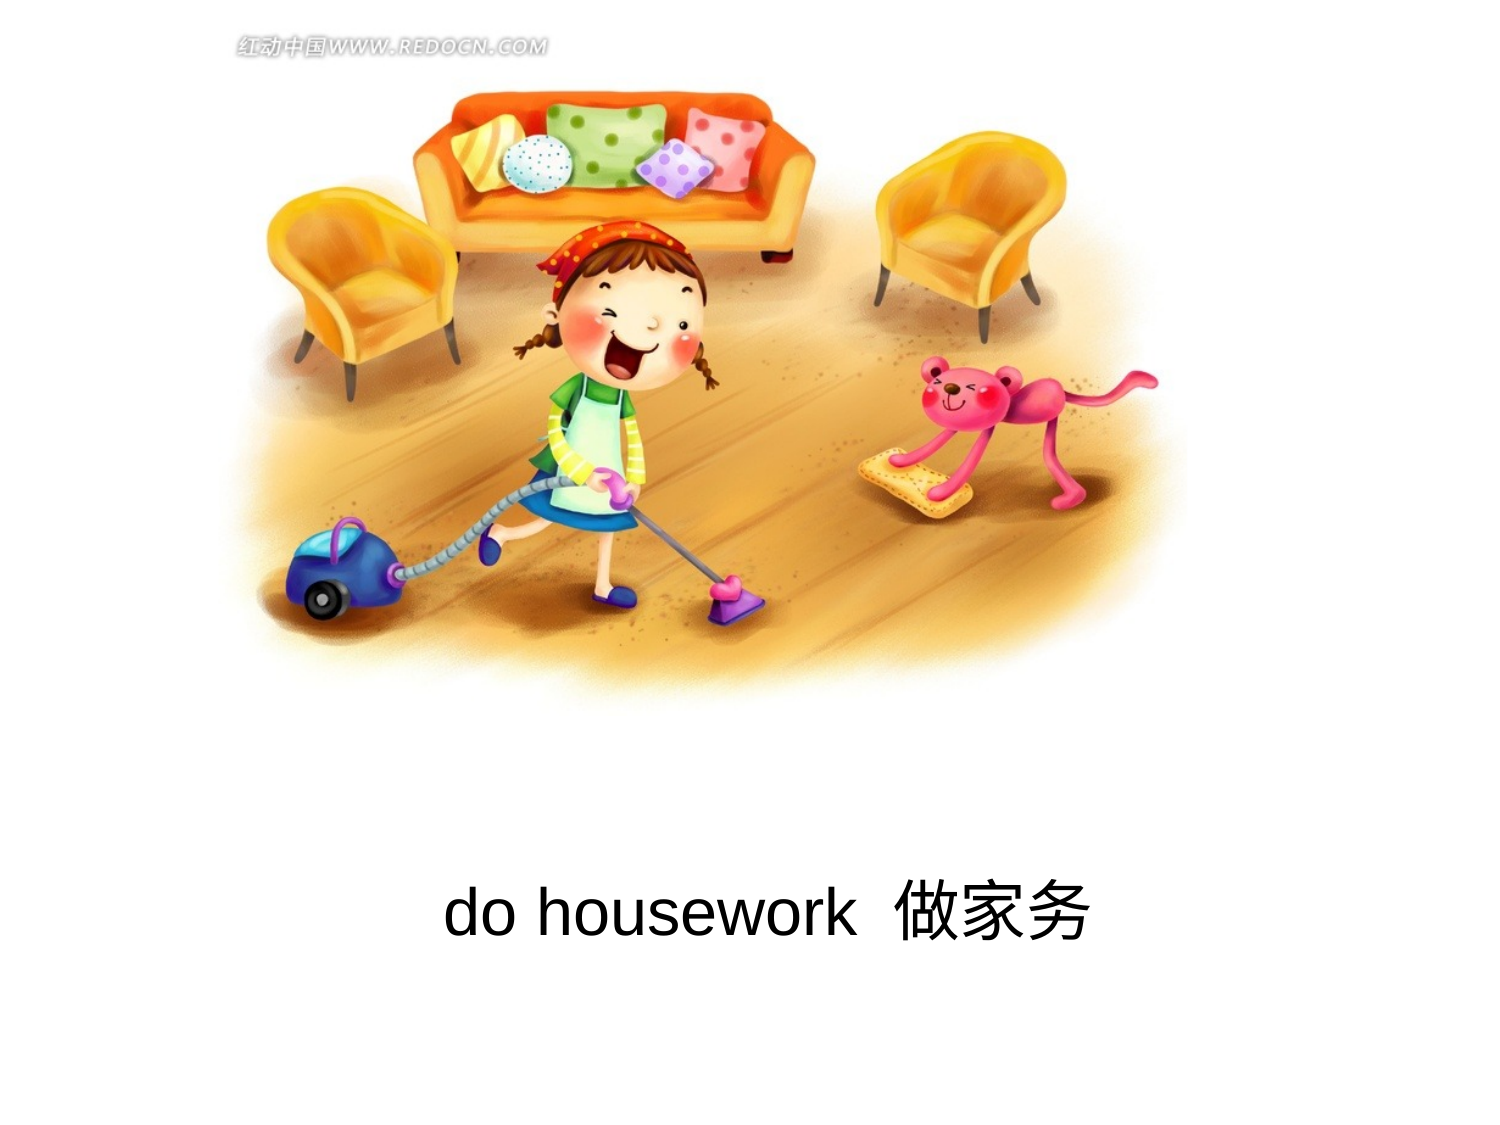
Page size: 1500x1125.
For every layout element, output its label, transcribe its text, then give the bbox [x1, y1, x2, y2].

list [218, 18, 1188, 717]
text_box do housework 做家务 [428, 860, 1388, 956]
